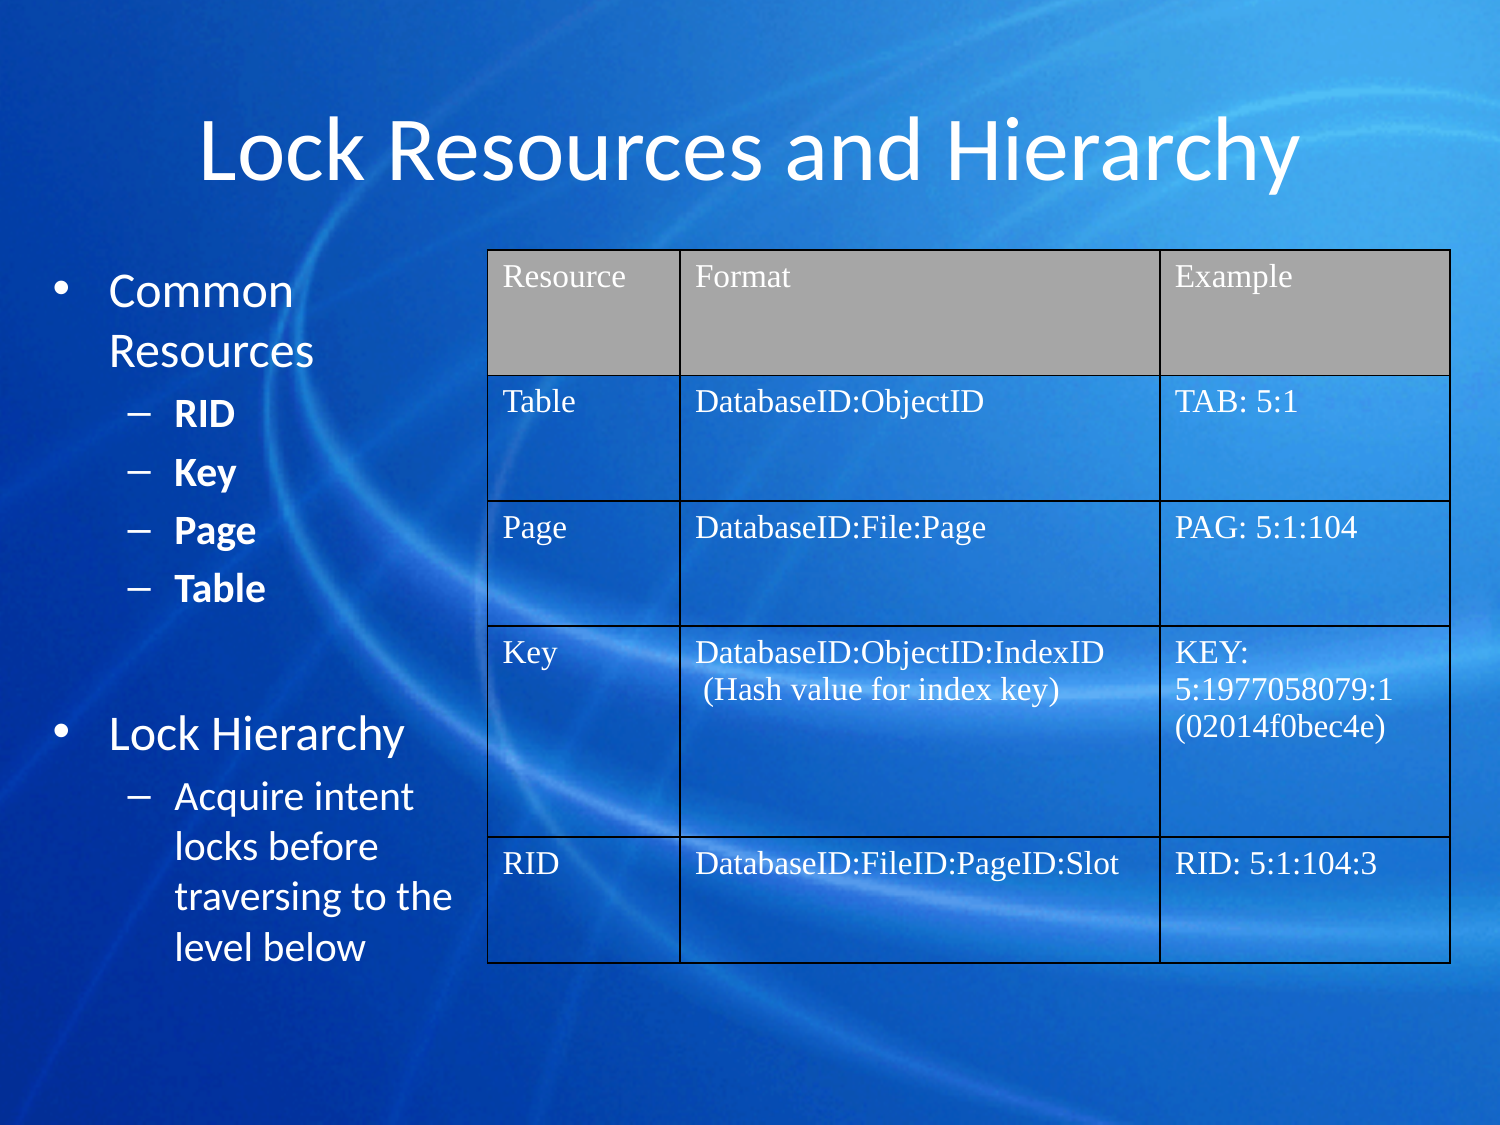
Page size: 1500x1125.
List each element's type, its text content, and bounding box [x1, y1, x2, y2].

title Lock Resources and Hierarchy [50, 50, 1451, 238]
table_cell DatabaseID:ObjectID [681, 376, 1159, 500]
table_cell Table [488, 376, 679, 500]
table_cell Page [488, 502, 679, 625]
picture [0, 0, 1500, 1125]
list Common Resources RID Key Page Table Lock Hierarchy Acquire intent locks before traversing to the level below [37, 249, 500, 1000]
table_cell DatabaseID:FileID:PageID:Slot [681, 838, 1159, 962]
table_cell PAG: 5:1:104 [1161, 502, 1449, 625]
table_header Format [681, 251, 1159, 375]
table_cell KEY: 5:1977058079:1 (02014f0bec4e) [1161, 627, 1449, 836]
table_header Resource [488, 251, 679, 375]
table_cell DatabaseID:ObjectID:IndexID (Hash value for index key) [681, 627, 1159, 836]
table_header Example [1161, 251, 1449, 375]
table_cell TAB: 5:1 [1161, 376, 1449, 500]
table_cell DatabaseID:File:Page [681, 502, 1159, 625]
table_cell RID: 5:1:104:3 [1161, 838, 1449, 962]
table_cell Key [488, 627, 679, 836]
table_cell RID [488, 838, 679, 962]
